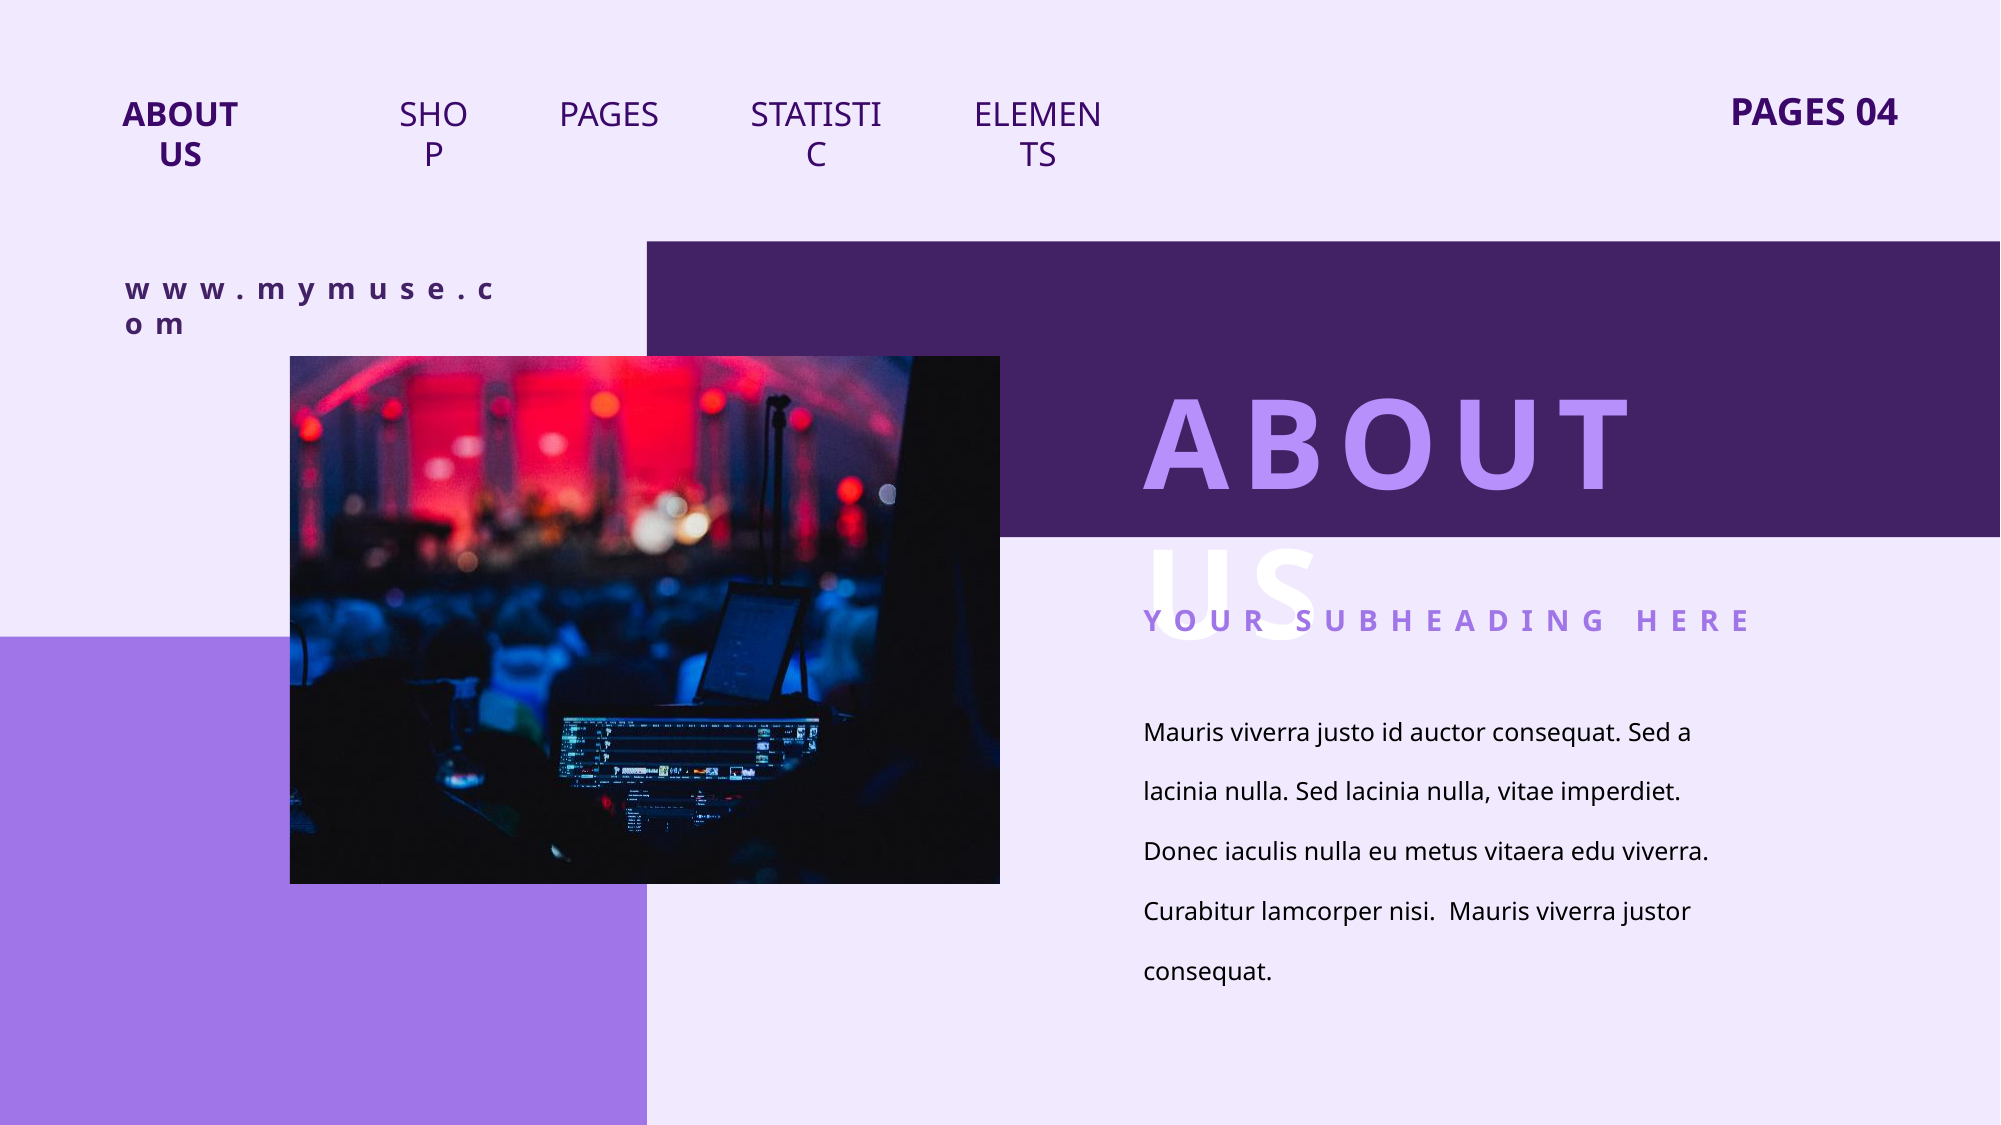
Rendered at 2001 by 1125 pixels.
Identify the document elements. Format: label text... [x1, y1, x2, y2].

text_box Mauris viverra justo id auctor consequat. Sed a lacinia nulla. Sed lacinia nulla, vitae imperdiet. Donec iaculis nulla eu metus vitaera edu viverra. Curabitur lamcorper nisi. Mauris viverra justor consequat. [1128, 678, 1776, 993]
text_box www.mymuse.com [109, 263, 551, 348]
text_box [95, 86, 1126, 142]
picture [289, 356, 1000, 884]
text_box [0, 636, 648, 1125]
text_box ABOUT US [1128, 356, 1798, 672]
text_box YOUR SUBHEADING HERE [1128, 594, 1776, 645]
text_box [646, 240, 2000, 538]
text_box PAGES 04 [1715, 80, 1914, 141]
